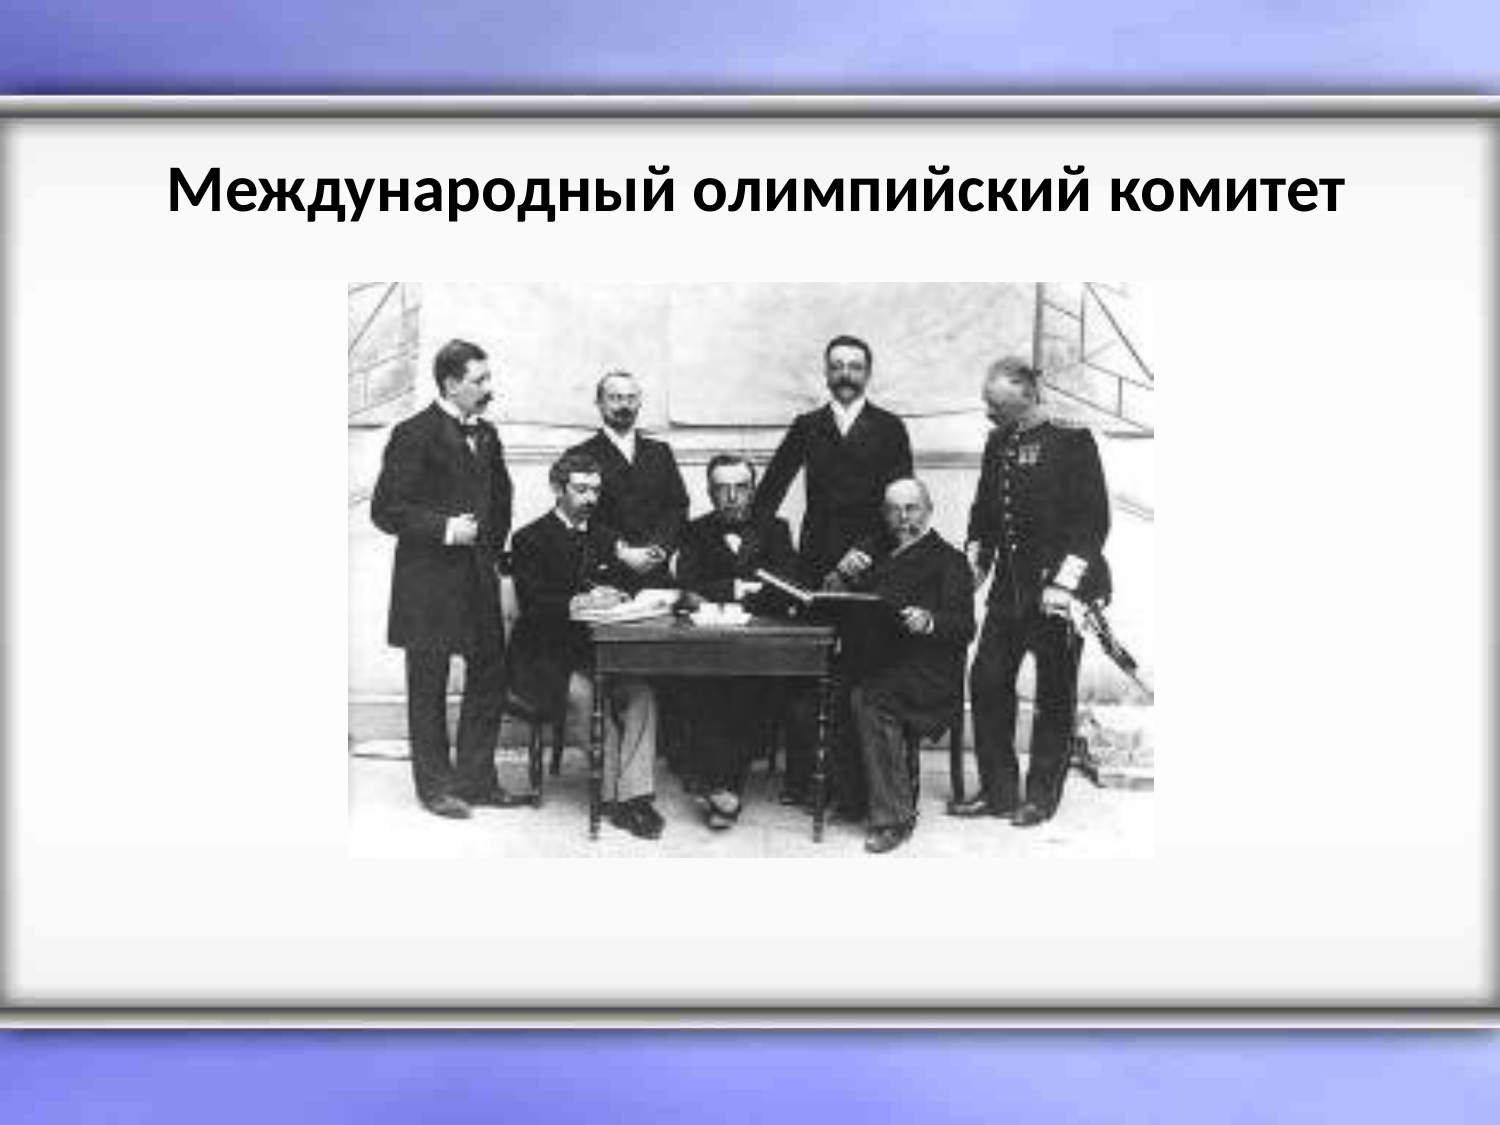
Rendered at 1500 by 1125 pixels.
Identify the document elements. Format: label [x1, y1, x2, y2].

list [0, 0, 1500, 1125]
picture [348, 281, 1154, 858]
